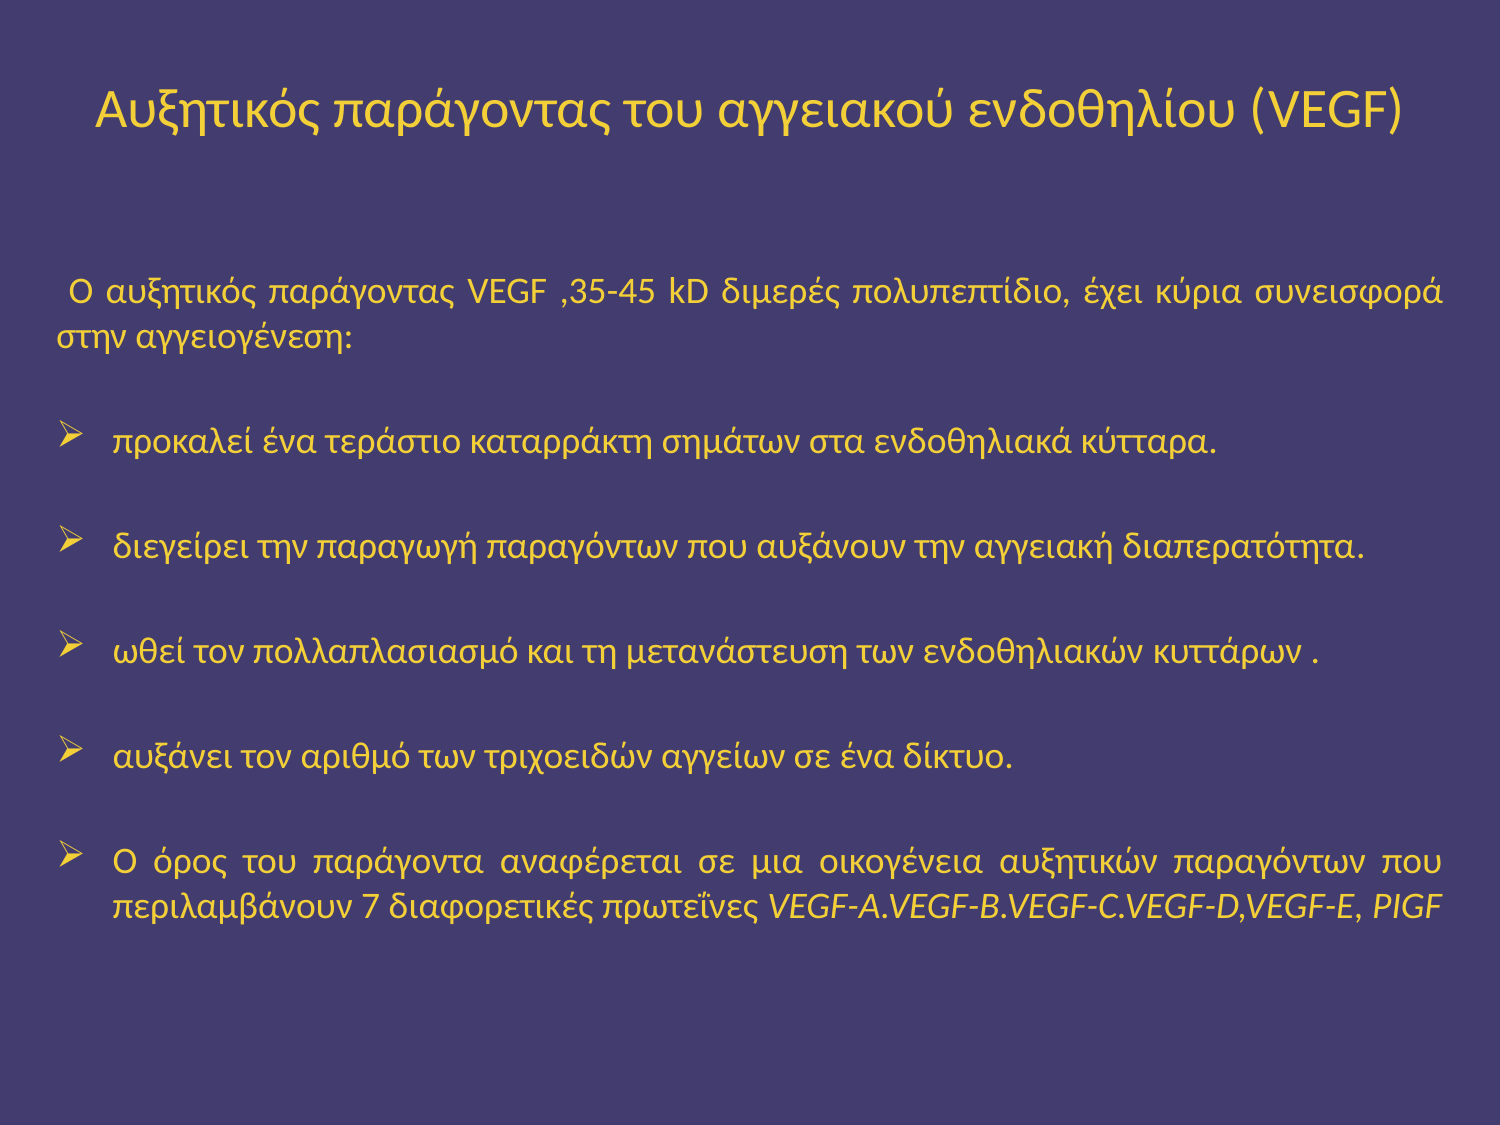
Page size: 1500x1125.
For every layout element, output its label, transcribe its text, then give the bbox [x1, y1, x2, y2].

list Ο αυξητικός παράγοντας VEGF ,35-45 kD διμερές πολυπεπτίδιο, έχει κύρια συνεισφορά στην αγγειογένεση: προκαλεί ένα τεράστιο καταρράκτη σημάτων στα ενδοθηλιακά κύτταρα. διεγείρει την παραγωγή παραγόντων που αυξάνουν την αγγειακή διαπερατότητα. ωθεί τον πολλαπλασιασμό και τη μετανάστευση των ενδοθηλιακών κυττάρων . αυξάνει τον αριθμό των τριχοειδών αγγείων σε ένα δίκτυο. Ο όρος του παράγοντα αναφέρεται σε μια οικογένεια αυξητικών παραγόντων που περιλαμβάνουν 7 διαφορετικές πρωτεΐνες VEGF-A.VEGF-B.VEGF-C.VEGF-D,VEGF-E, PIGF [41, 258, 1459, 1122]
title Αυξητικός παράγοντας του αγγειακού ενδοθηλίου (VEGF) [75, 45, 1425, 233]
